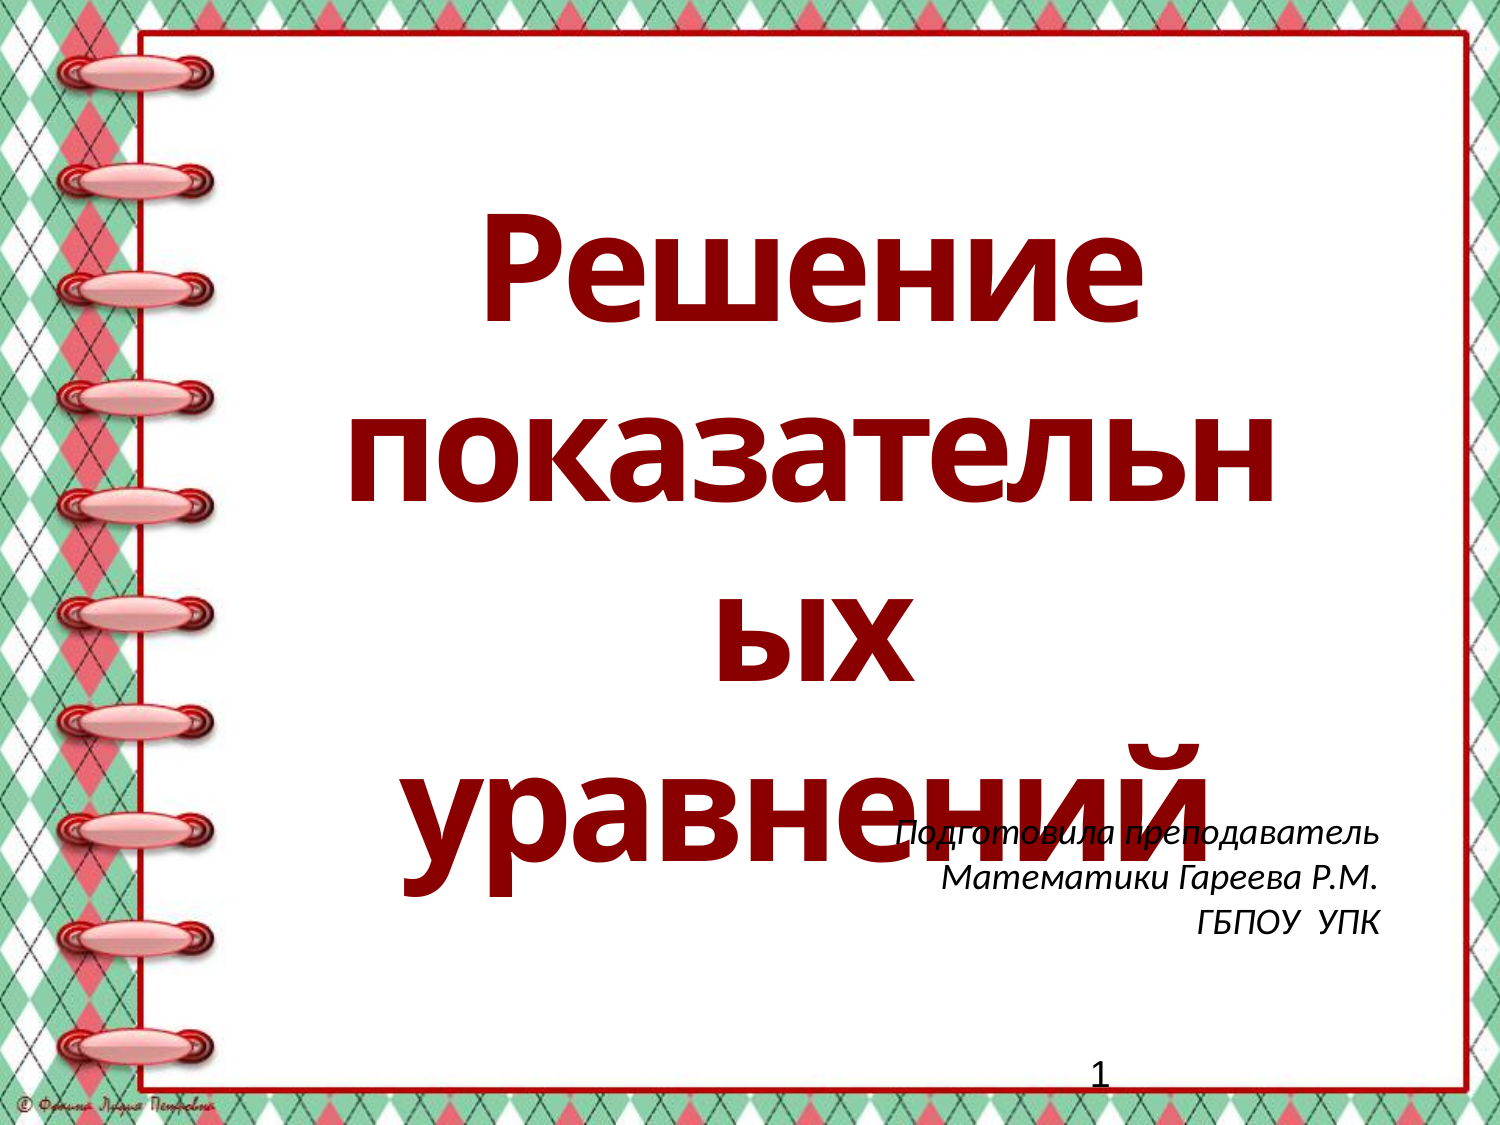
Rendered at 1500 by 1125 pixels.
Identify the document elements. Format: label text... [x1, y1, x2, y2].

slide_number 1 [1074, 1042, 1425, 1103]
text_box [277, 163, 1395, 952]
picture [0, 0, 1500, 1125]
